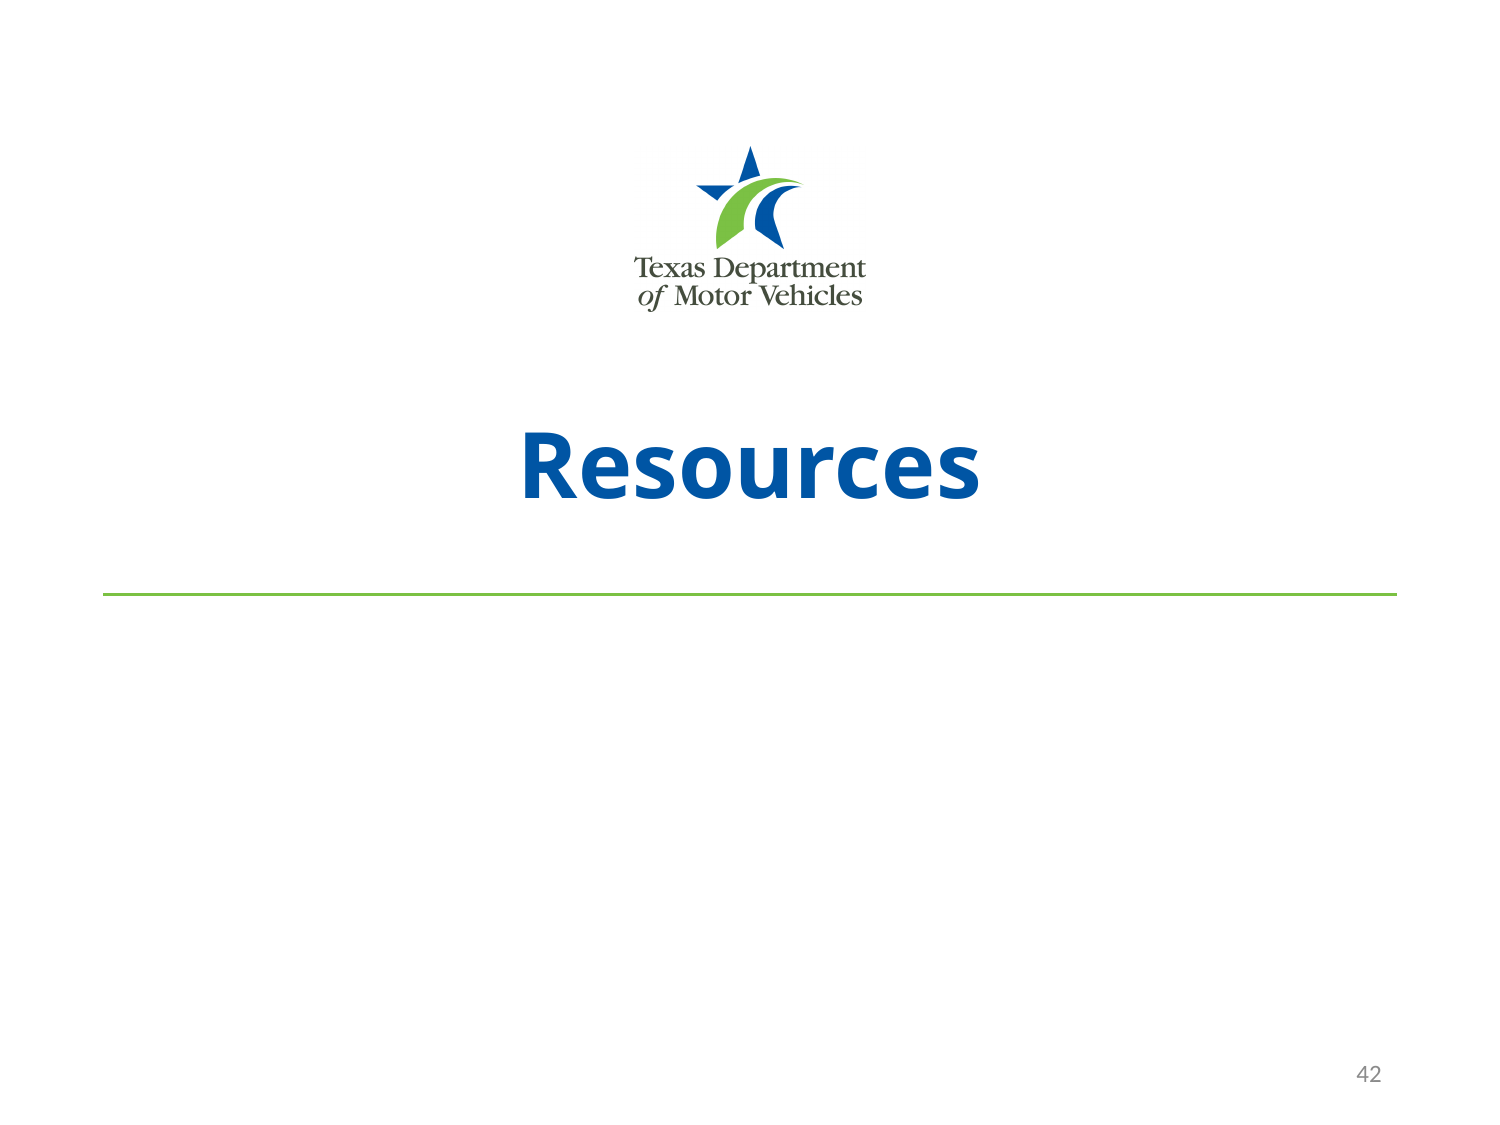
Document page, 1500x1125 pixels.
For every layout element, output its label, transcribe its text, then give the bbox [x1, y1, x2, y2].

title Resources [103, 360, 1397, 578]
slide_number 42 [1059, 1042, 1397, 1103]
picture [634, 146, 866, 312]
